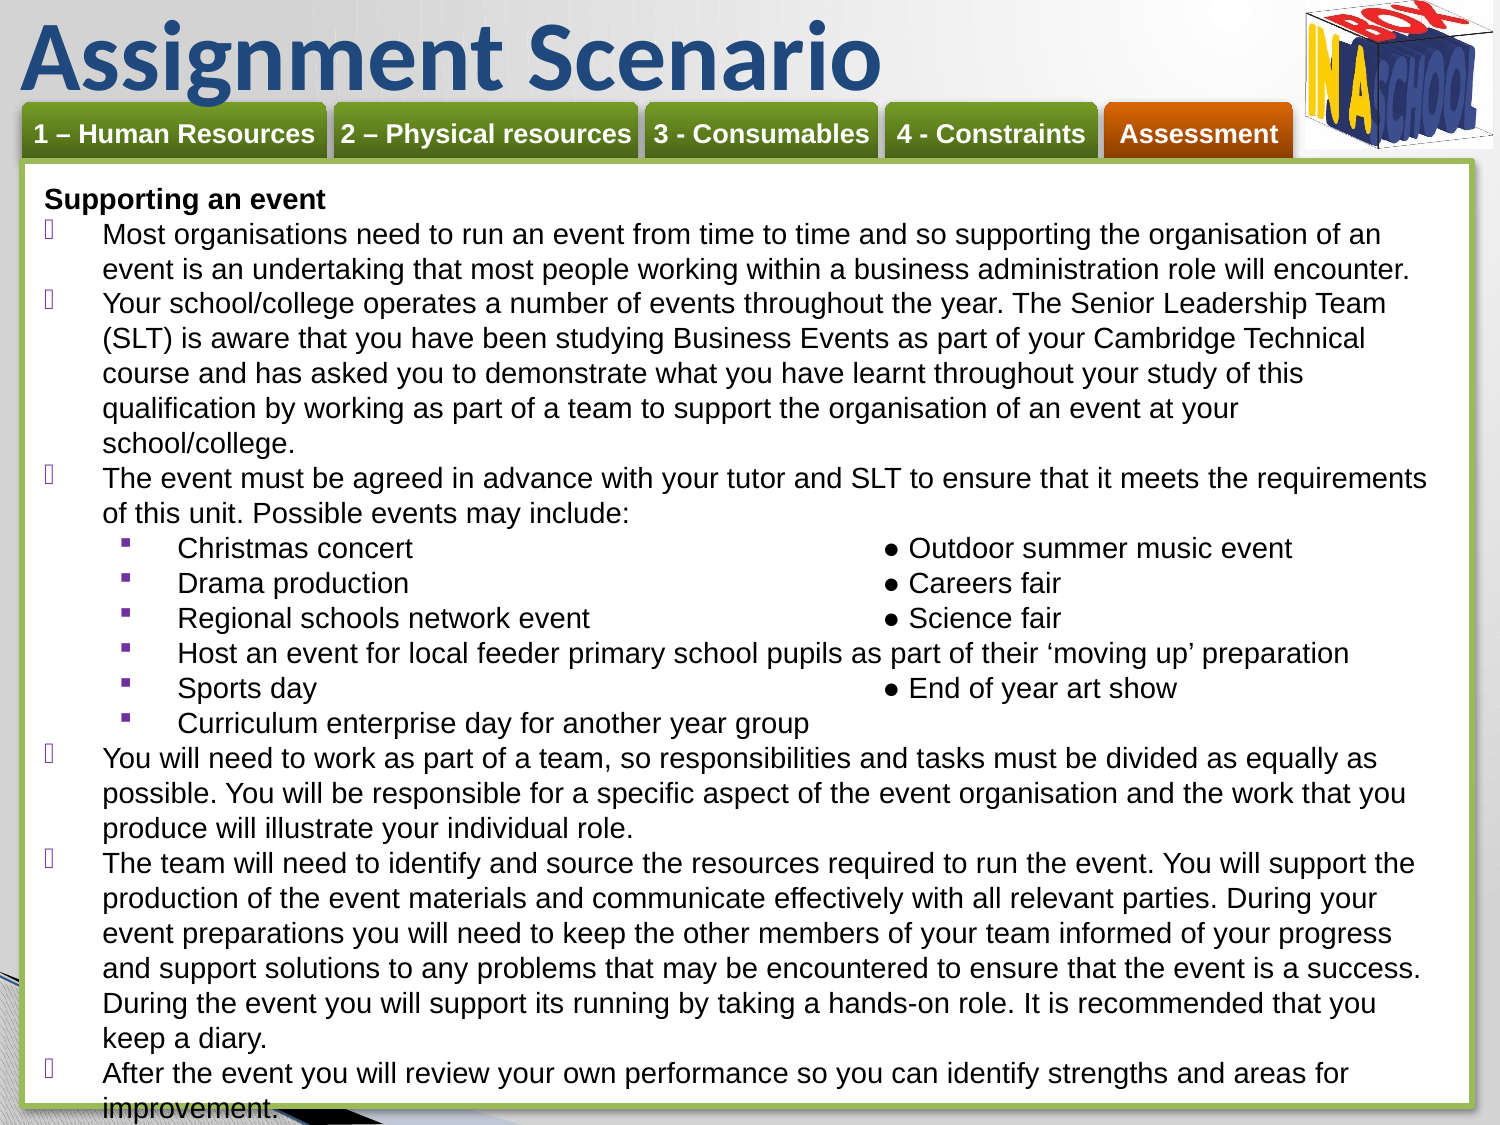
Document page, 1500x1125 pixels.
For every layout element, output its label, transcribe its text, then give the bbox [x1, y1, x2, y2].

text_box Supporting an event Most organisations need to run an event from time to time and so supporting the organisation of an event is an undertaking that most people working within a business administration role will encounter. Your school/college operates a number of events throughout the year. The Senior Leadership Team (SLT) is aware that you have been studying Business Events as part of your Cambridge Technical course and has asked you to demonstrate what you have learnt throughout your study of this qualification by working as part of a team to support the organisation of an event at your school/college. The event must be agreed in advance with your tutor and SLT to ensure that it meets the requirements of this unit. Possible events may include: Christmas concert ● Outdoor summer music event Drama production ● Careers fair Regional schools network event ● Science fair Host an event for local feeder primary school pupils as part of their ‘moving up’ preparation Sports day ● End of year art show Curriculum enterprise day for another year group You will need to work as part of a team, so responsibilities and tasks must be divided as equally as possible. You will be responsible for a specific aspect of the event organisation and the work that you produce will illustrate your individual role. The team will need to identify and source the resources required to run the event. You will support the production of the event materials and communicate effectively with all relevant parties. During your event preparations you will need to keep the other members of your team informed of your progress and support solutions to any problems that may be encountered to ensure that the event is a success. During the event you will support its running by taking a hands-on role. It is recommended that you keep a diary. After the event you will review your own performance so you can identify strengths and areas for improvement. [29, 172, 1450, 1125]
picture [1305, 0, 1494, 149]
title Assignment Scenario [5, 0, 1270, 102]
